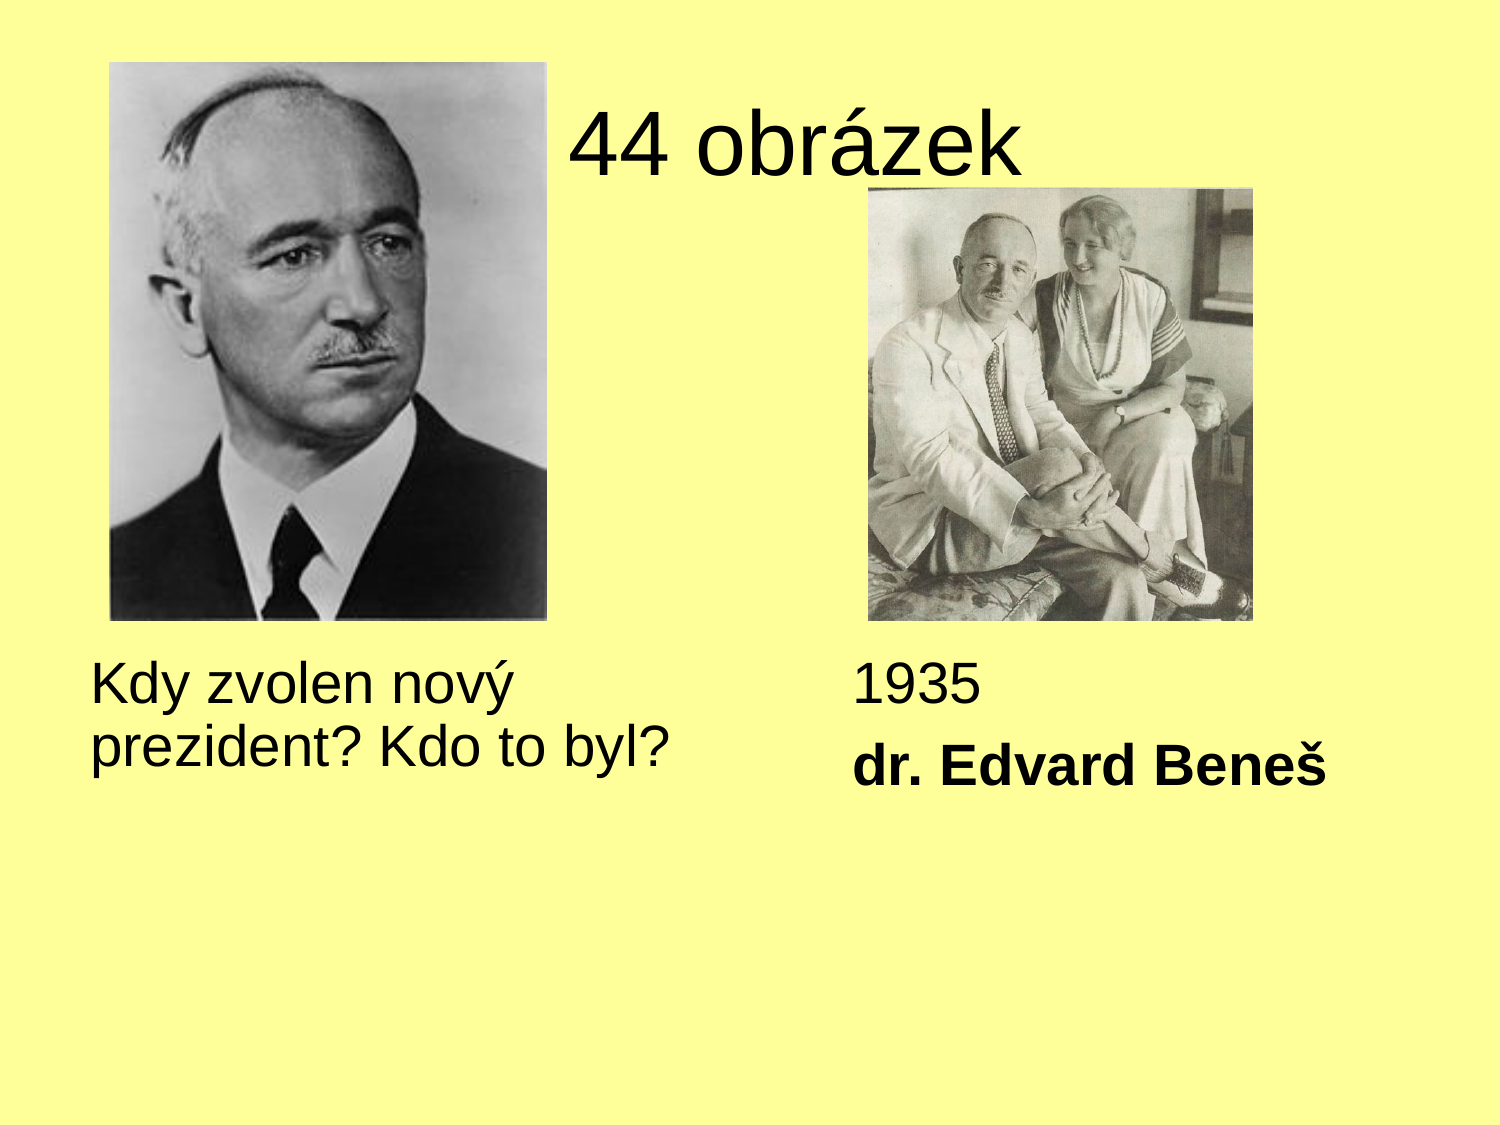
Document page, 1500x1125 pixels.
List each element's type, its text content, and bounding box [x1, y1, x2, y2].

list Kdy zvolen nový prezident? Kdo to byl? [75, 646, 788, 1005]
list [868, 187, 1253, 622]
title U 44 obrázek [75, 45, 1425, 233]
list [109, 62, 547, 622]
list 1935 dr. Edvard Beneš [837, 637, 1350, 1005]
